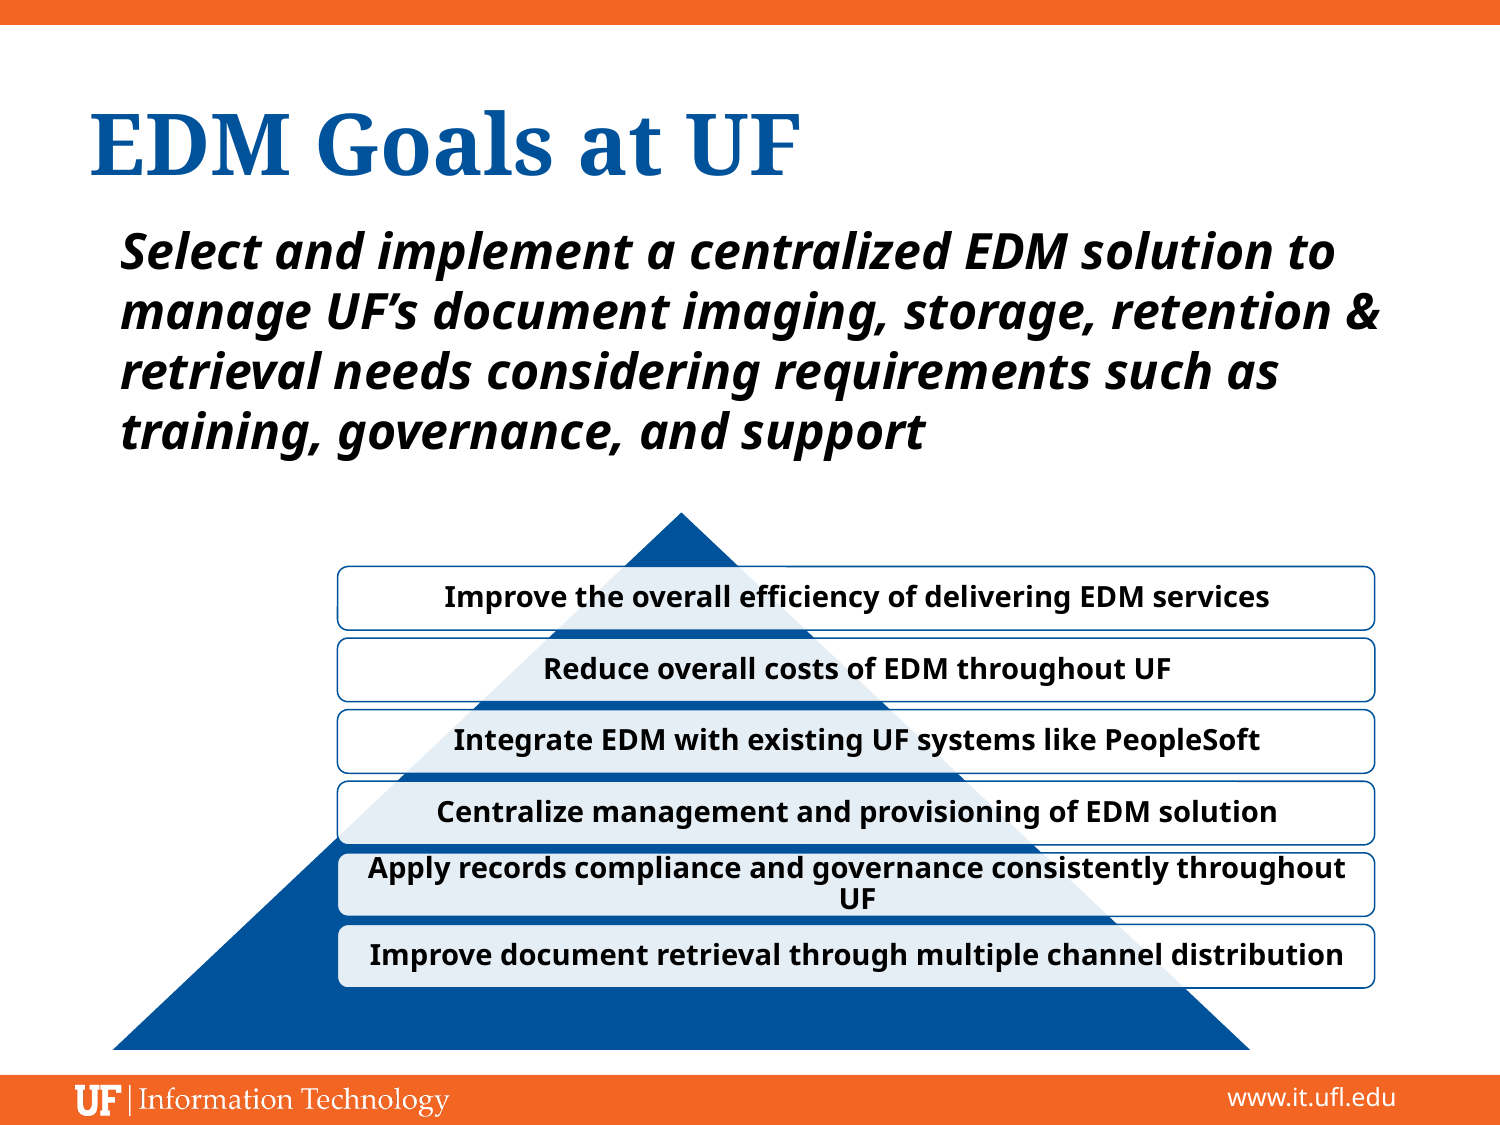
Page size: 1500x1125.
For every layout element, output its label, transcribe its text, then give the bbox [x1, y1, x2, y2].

list Select and implement a centralized EDM solution to manage UF’s document imaging, storage, retention & retrieval needs considering requirements such as training, governance, and support [87, 212, 1400, 512]
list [74, 512, 1413, 1051]
title EDM Goals at UF [75, 50, 1425, 233]
picture [75, 1083, 450, 1117]
